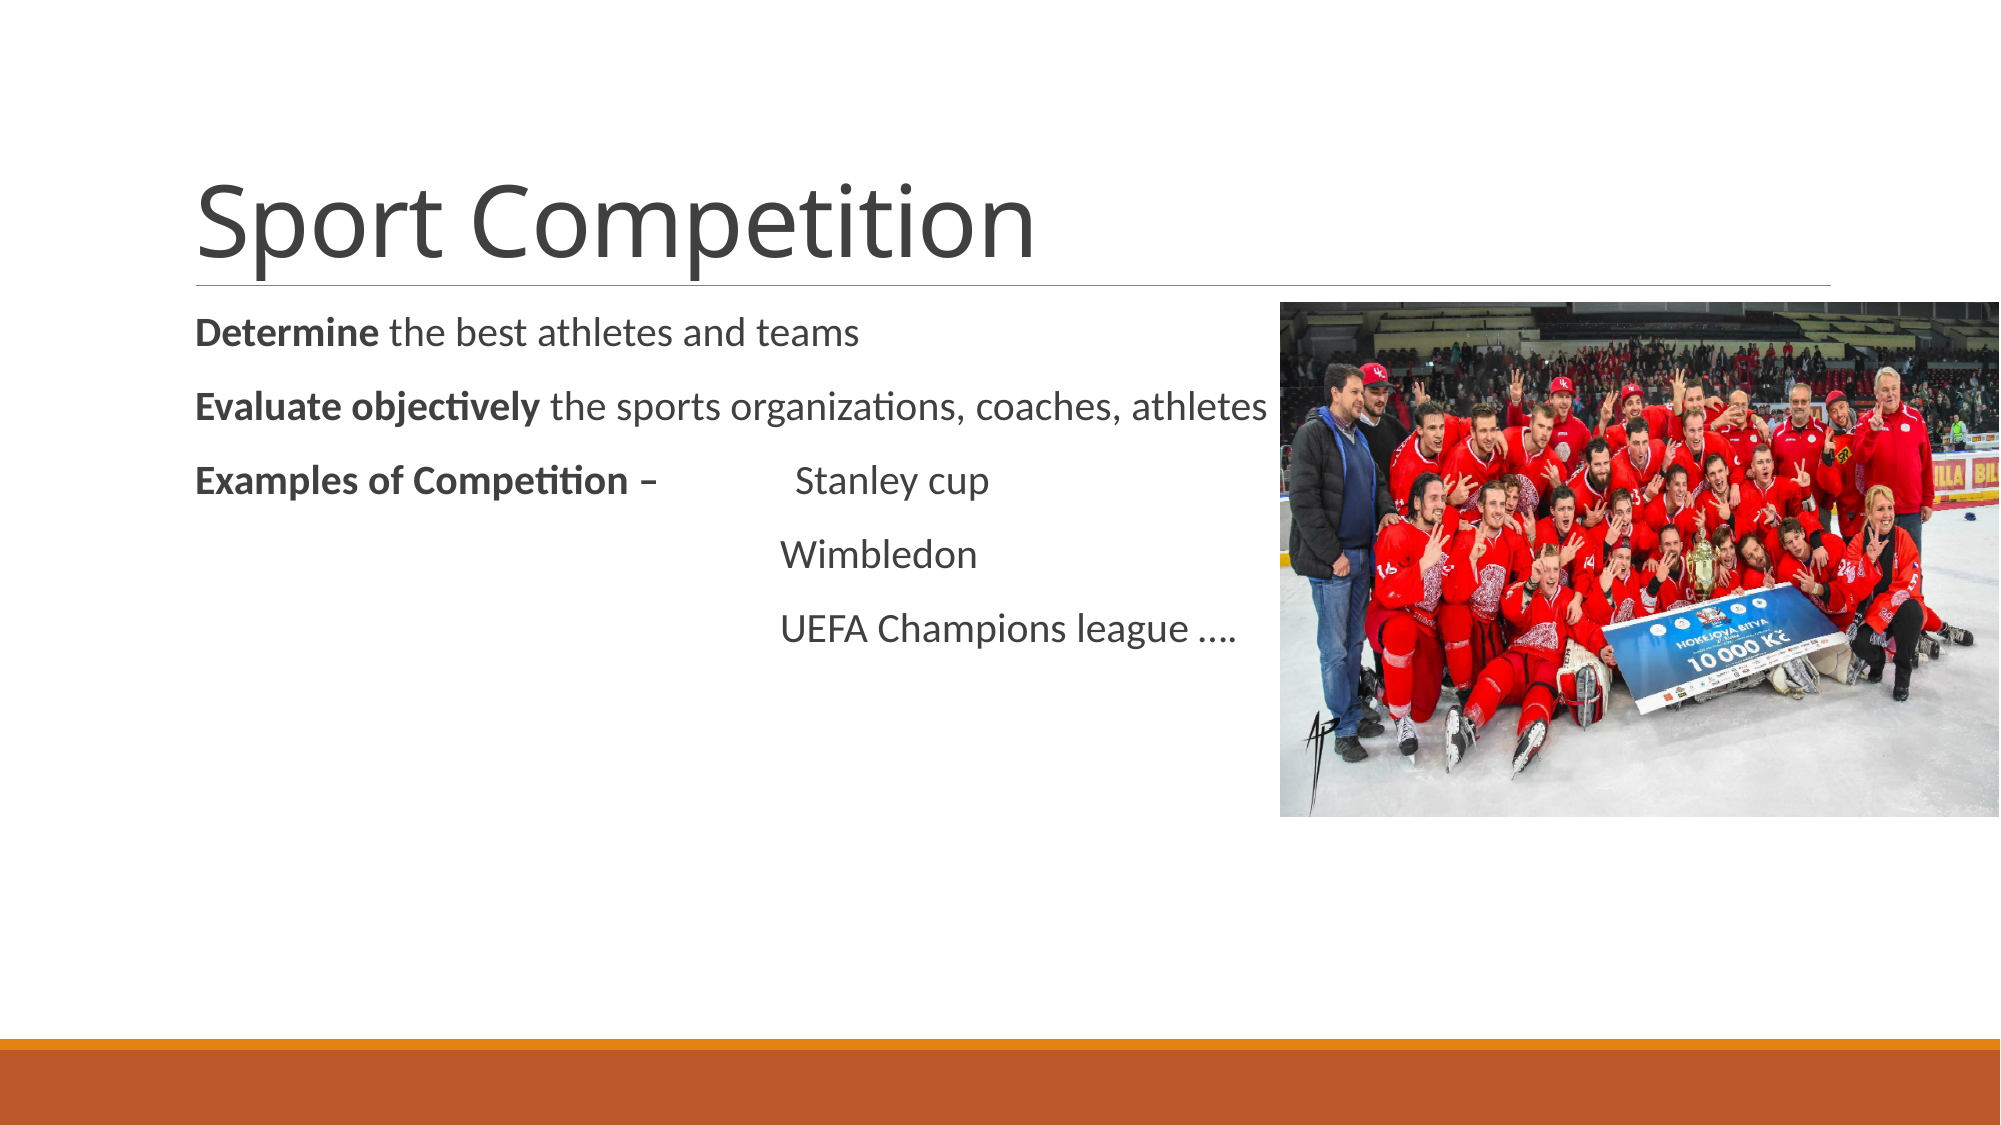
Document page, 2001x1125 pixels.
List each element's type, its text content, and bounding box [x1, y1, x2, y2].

list Determine the best athletes and teams Evaluate objectively the sports organizations, coaches, athletes Examples of Competition – Stanley cup Wimbledon UEFA Champions league …. [180, 302, 1830, 963]
title Sport Competition [180, 47, 1830, 285]
picture [1279, 302, 2000, 818]
